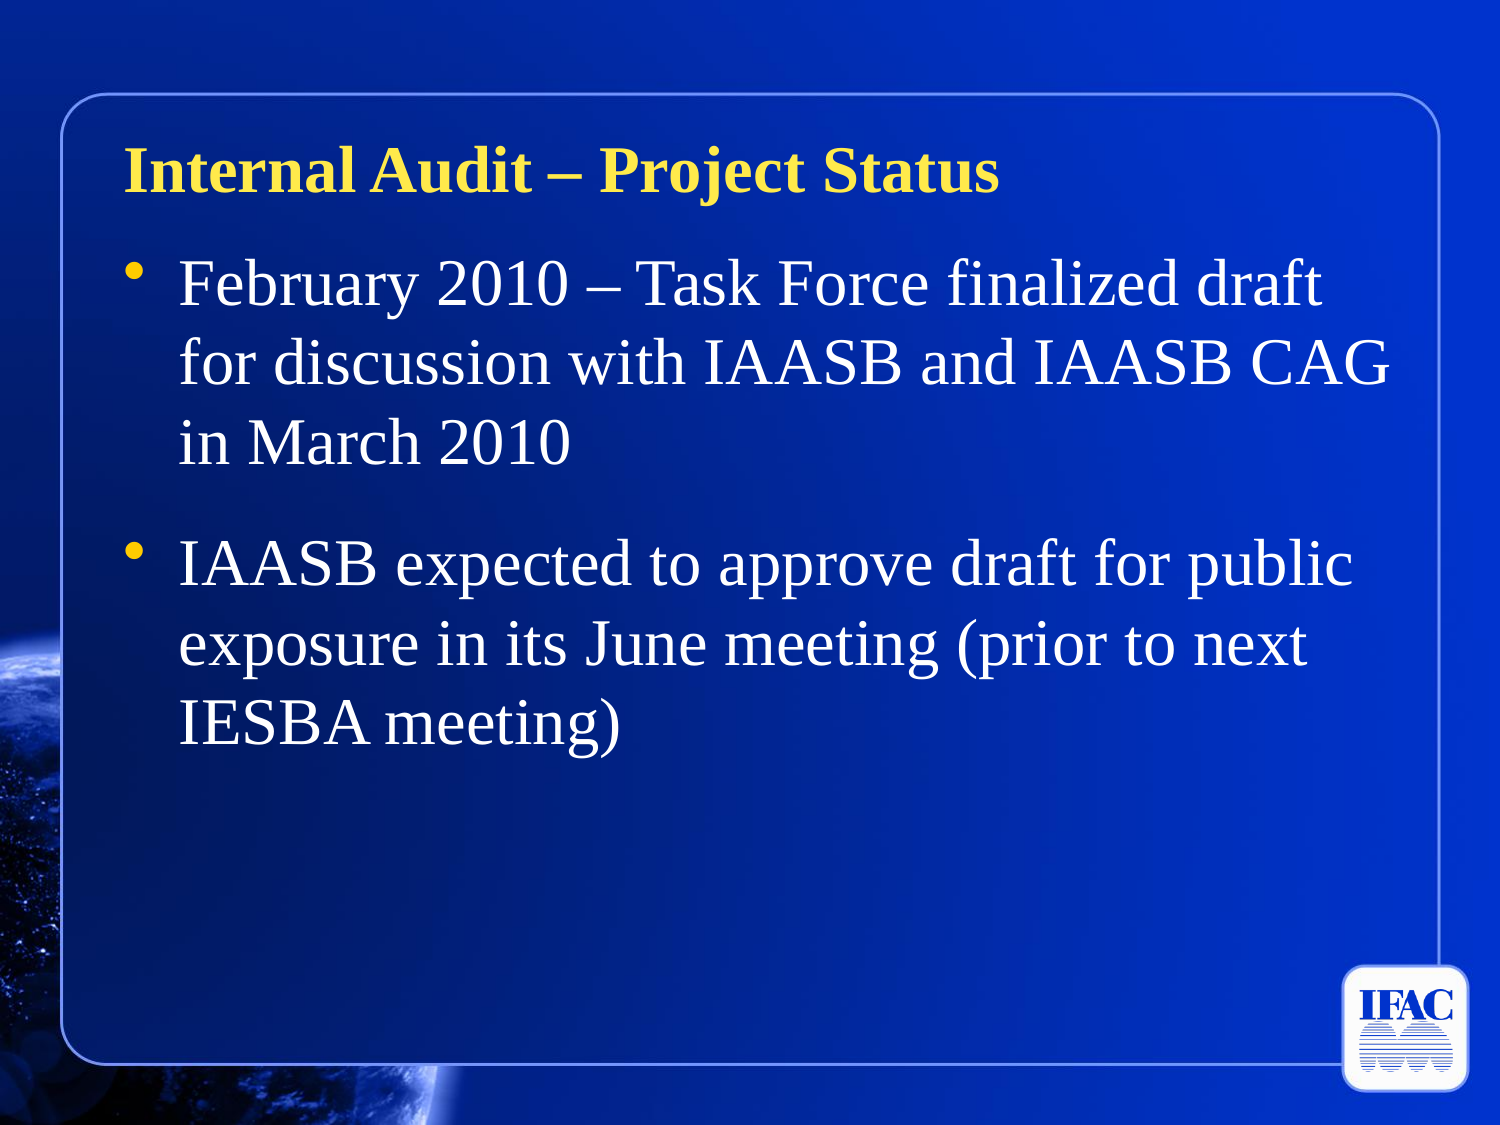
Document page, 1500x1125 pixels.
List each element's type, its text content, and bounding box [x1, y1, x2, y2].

list February 2010 – Task Force finalized draft for discussion with IAASB and IAASB CAG in March 2010 IAASB expected to approve draft for public exposure in its June meeting (prior to next IESBA meeting) [107, 230, 1411, 1048]
picture [0, 0, 1500, 1125]
list Internal Audit – Project Status [107, 118, 1411, 215]
